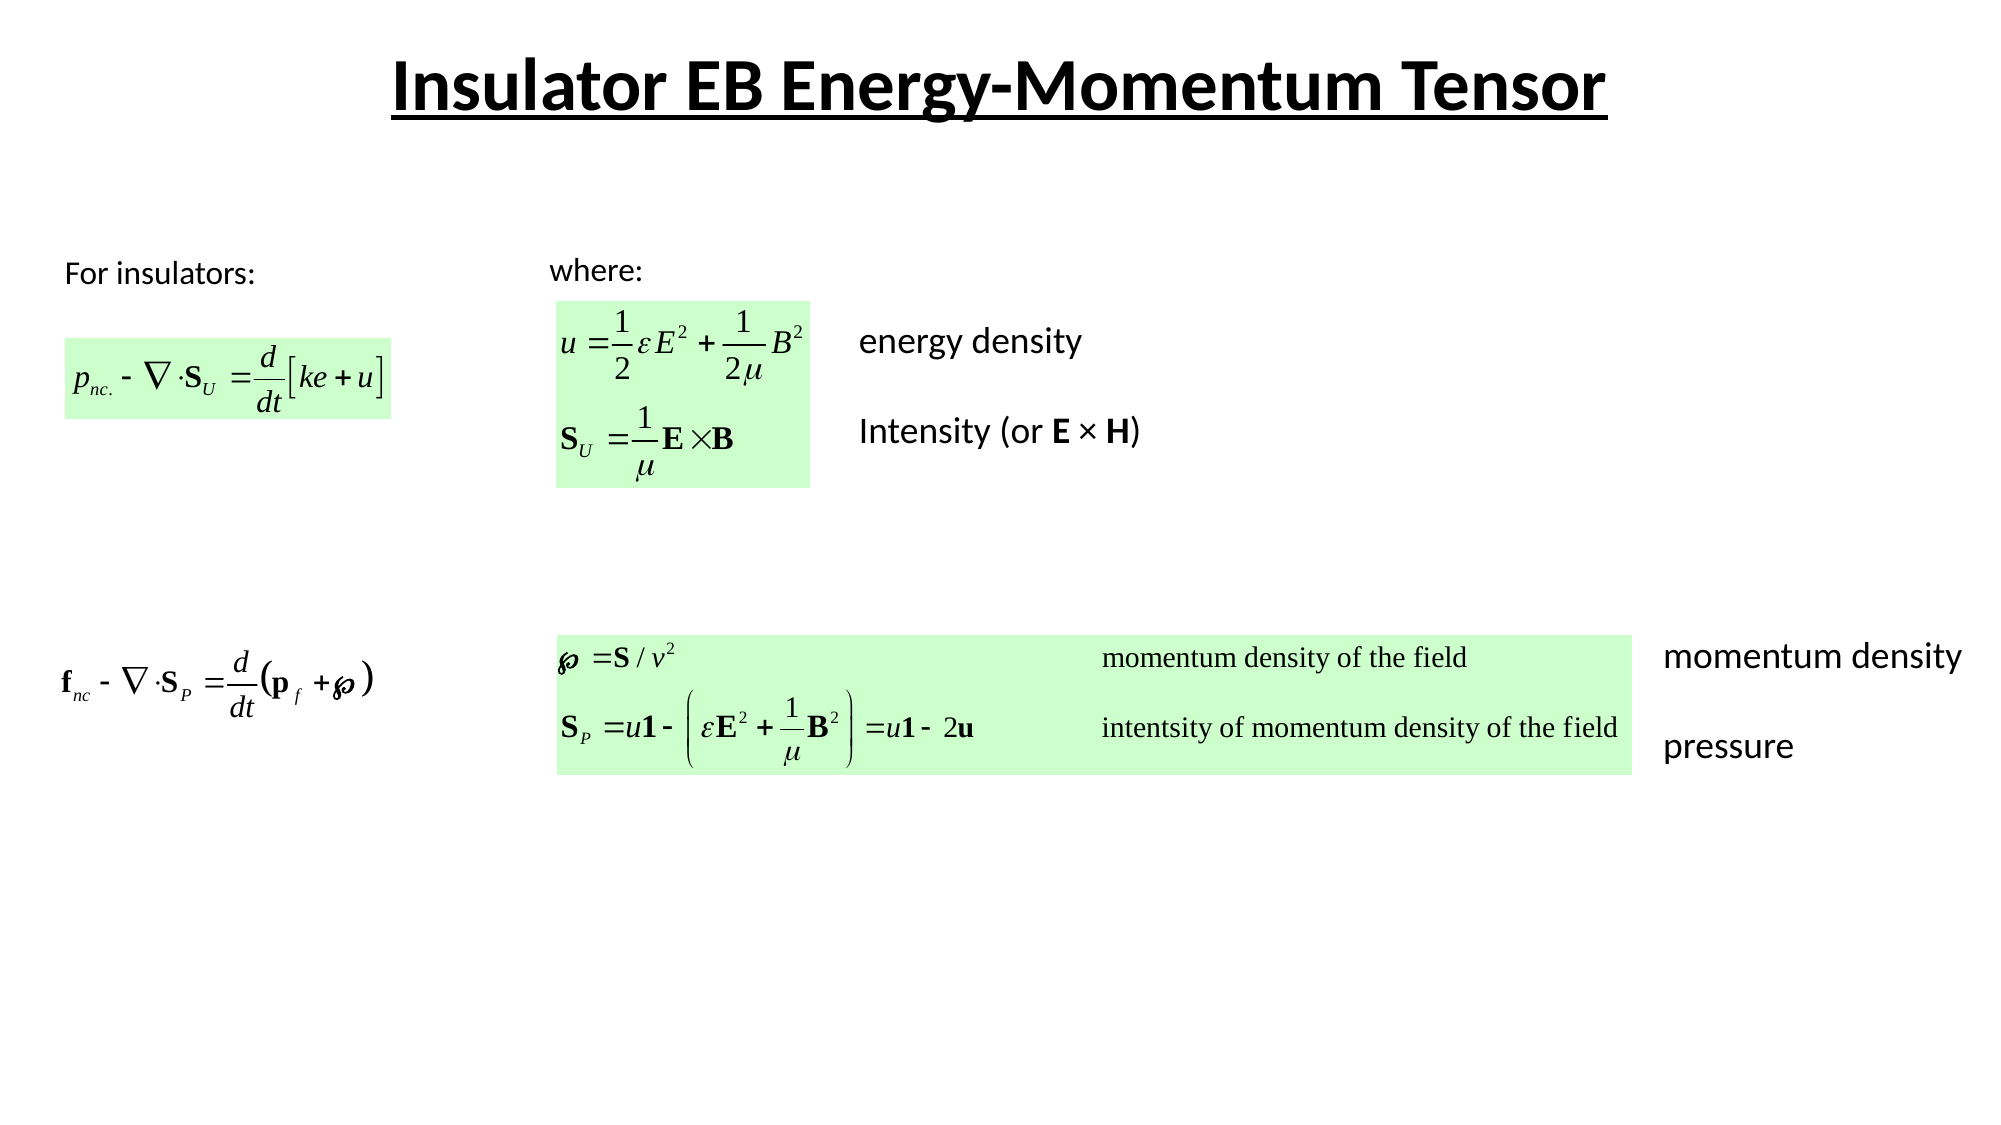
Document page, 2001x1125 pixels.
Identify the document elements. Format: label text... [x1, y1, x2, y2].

text_box energy density Intensity (or E × H) [844, 309, 1156, 459]
text_box where: [534, 241, 659, 296]
title Insulator EB Energy-Momentum Tensor [249, 20, 1750, 135]
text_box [65, 337, 392, 420]
text_box For insulators: [49, 243, 286, 299]
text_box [555, 300, 810, 489]
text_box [557, 635, 1632, 775]
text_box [57, 643, 376, 725]
text_box momentum density pressure [1648, 623, 1978, 774]
